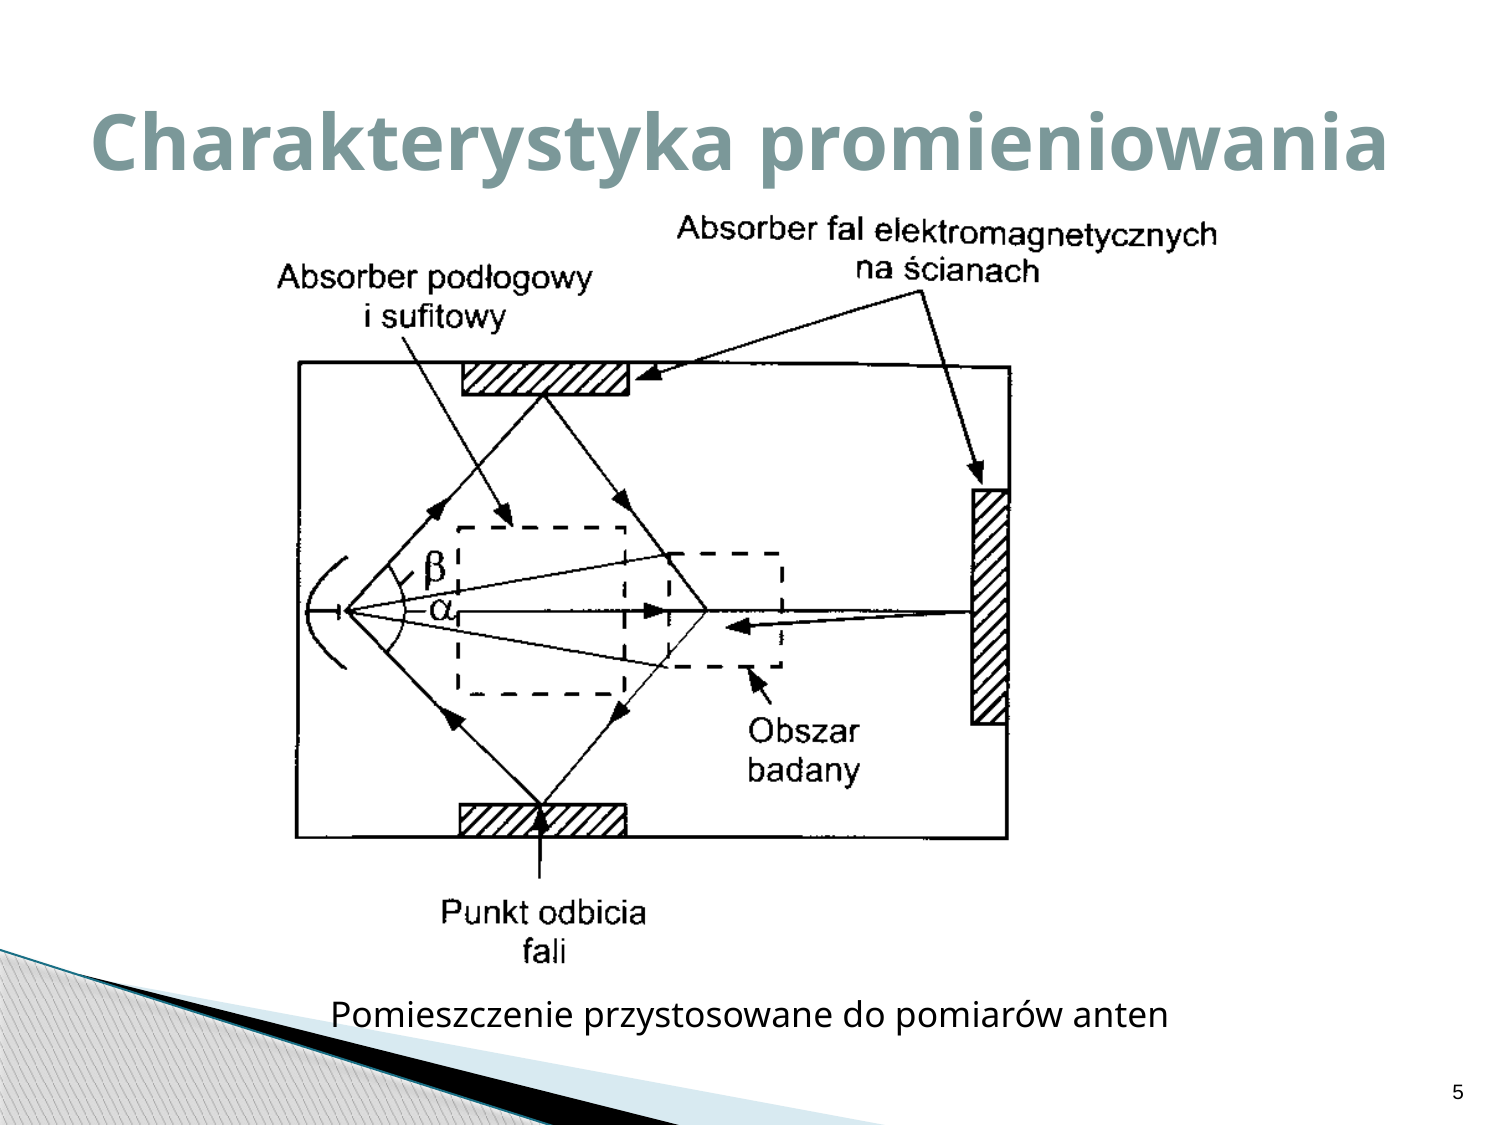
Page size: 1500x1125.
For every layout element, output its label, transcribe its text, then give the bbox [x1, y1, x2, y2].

picture [258, 198, 1242, 967]
slide_number 5 [1418, 1051, 1479, 1112]
title Charakterystyka promieniowania [75, 45, 1425, 233]
text_box Pomieszczenie przystosowane do pomiarów anten [298, 984, 1202, 1042]
